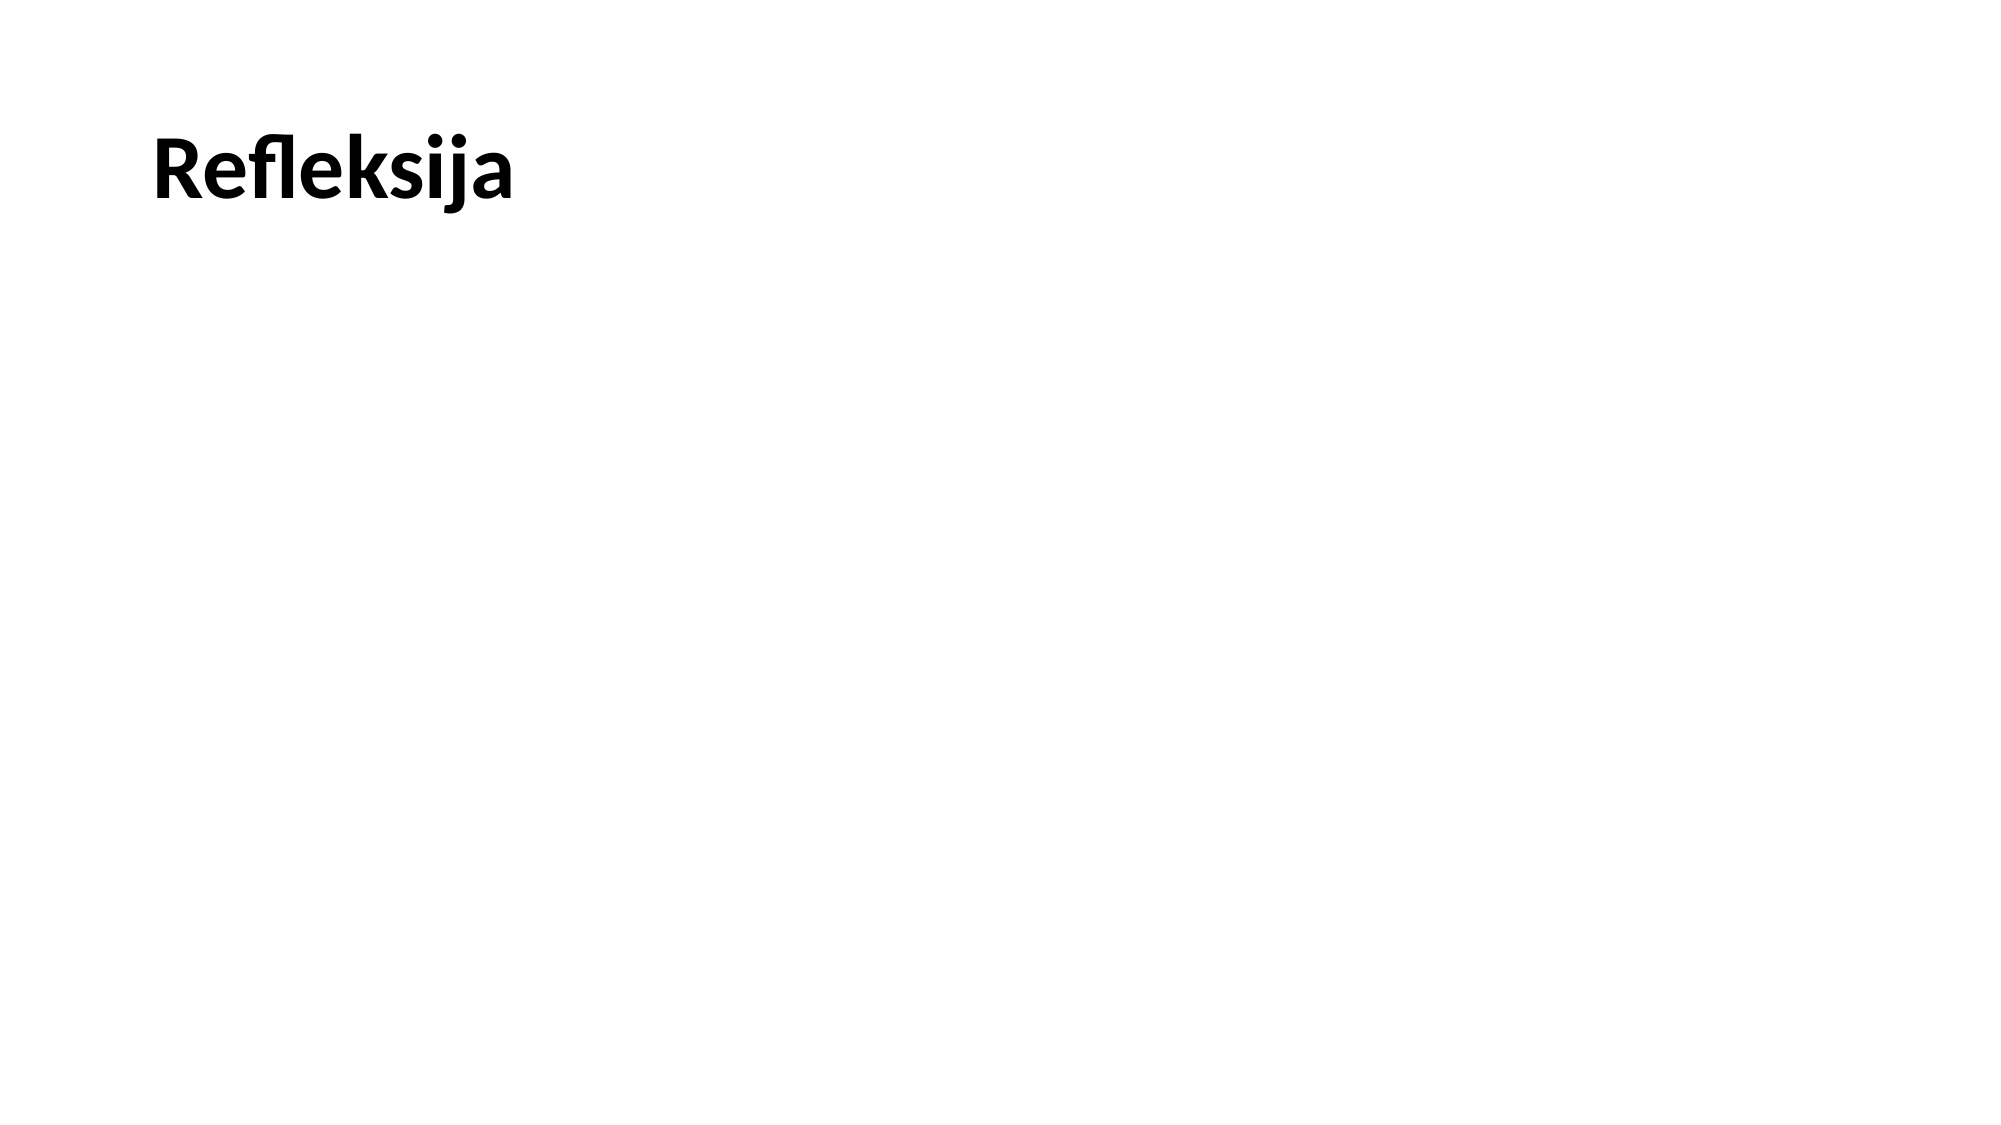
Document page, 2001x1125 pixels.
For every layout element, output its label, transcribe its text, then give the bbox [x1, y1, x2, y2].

title Refleksija [137, 59, 1863, 278]
